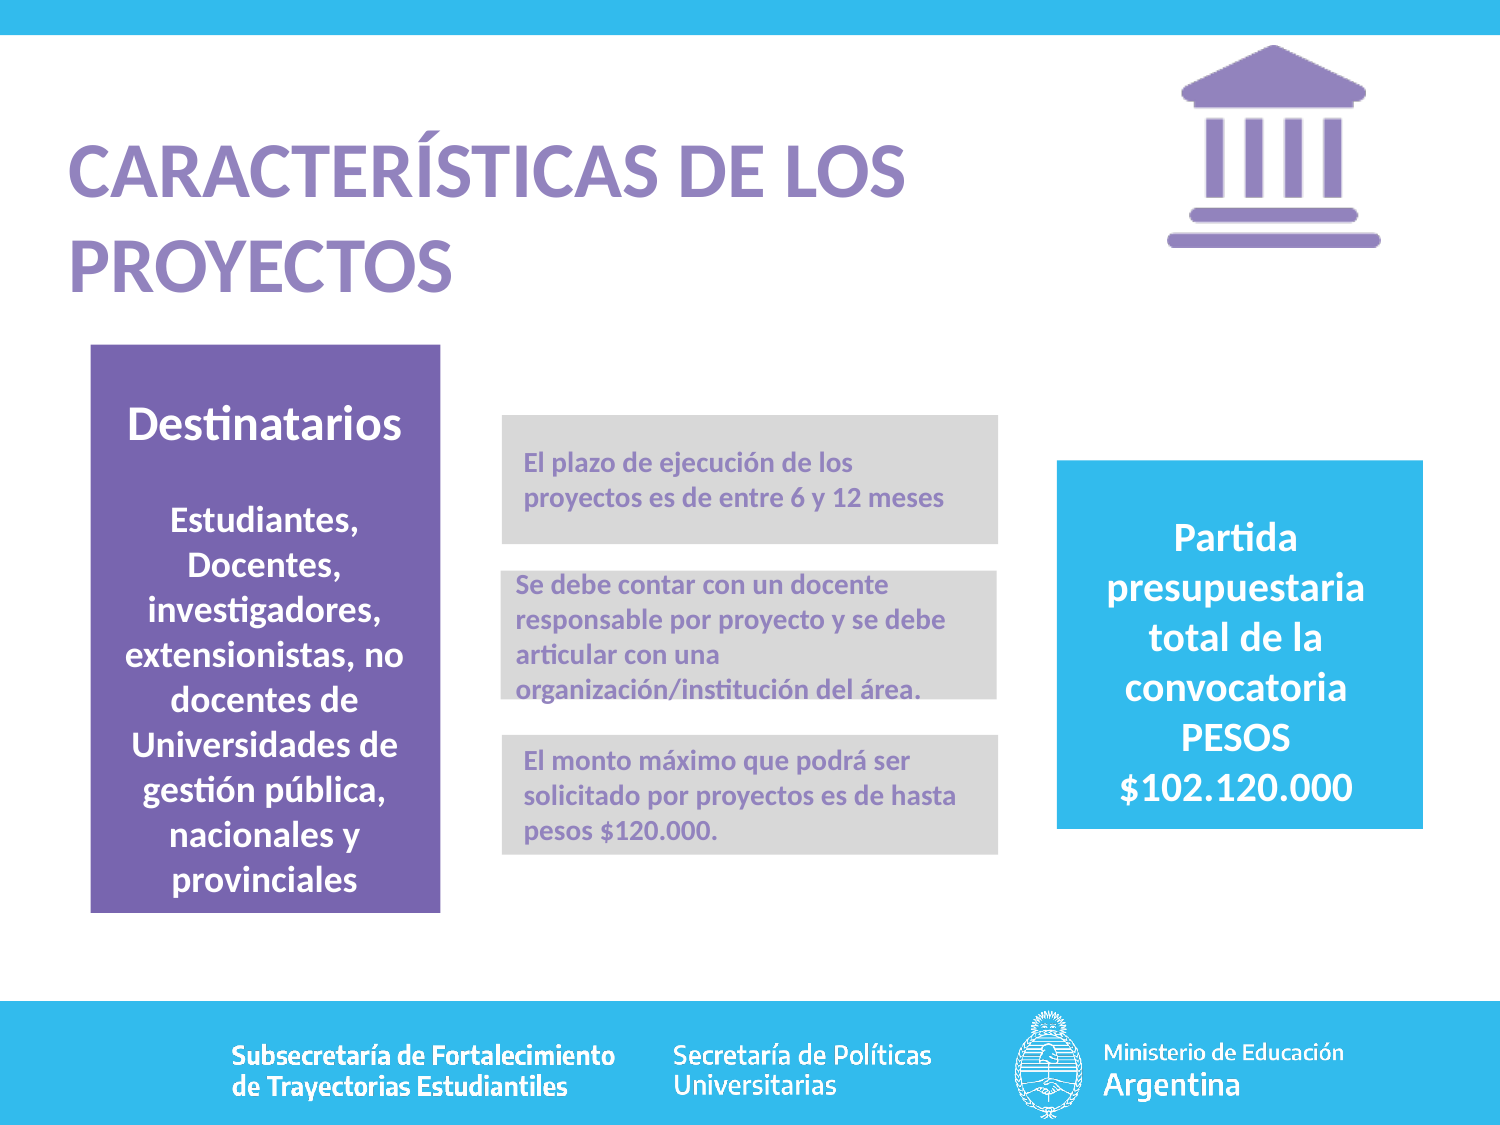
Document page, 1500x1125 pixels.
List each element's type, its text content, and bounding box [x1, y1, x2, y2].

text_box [0, 1001, 1500, 1125]
text_box [501, 415, 999, 545]
text_box Destinatarios Estudiantes, Docentes, investigadores, extensionistas, no docentes de Universidades de gestión pública, nacionales y provinciales [89, 382, 441, 908]
text_box Partida presupuestaria total de la convocatoria PESOS $102.120.000 [1052, 501, 1420, 867]
text_box [0, 0, 1500, 36]
text_box El plazo de ejecución de los proyectos es de entre 6 y 12 meses [508, 436, 992, 521]
text_box ………….. ………….. [1047, 541, 1052, 657]
text_box [501, 734, 999, 855]
text_box El monto máximo que podrá ser solicitado por proyectos es de hasta pesos $120.000. [508, 733, 992, 854]
text_box [90, 344, 441, 382]
text_box Se debe contar con un docente responsable por proyecto y se debe articular con una organización/institución del área. [500, 570, 997, 700]
text_box [1056, 460, 1423, 829]
text_box [90, 908, 441, 913]
picture [1167, 45, 1381, 248]
text_box CARACTERÍSTICAS DE LOS PROYECTOS [53, 110, 1383, 316]
